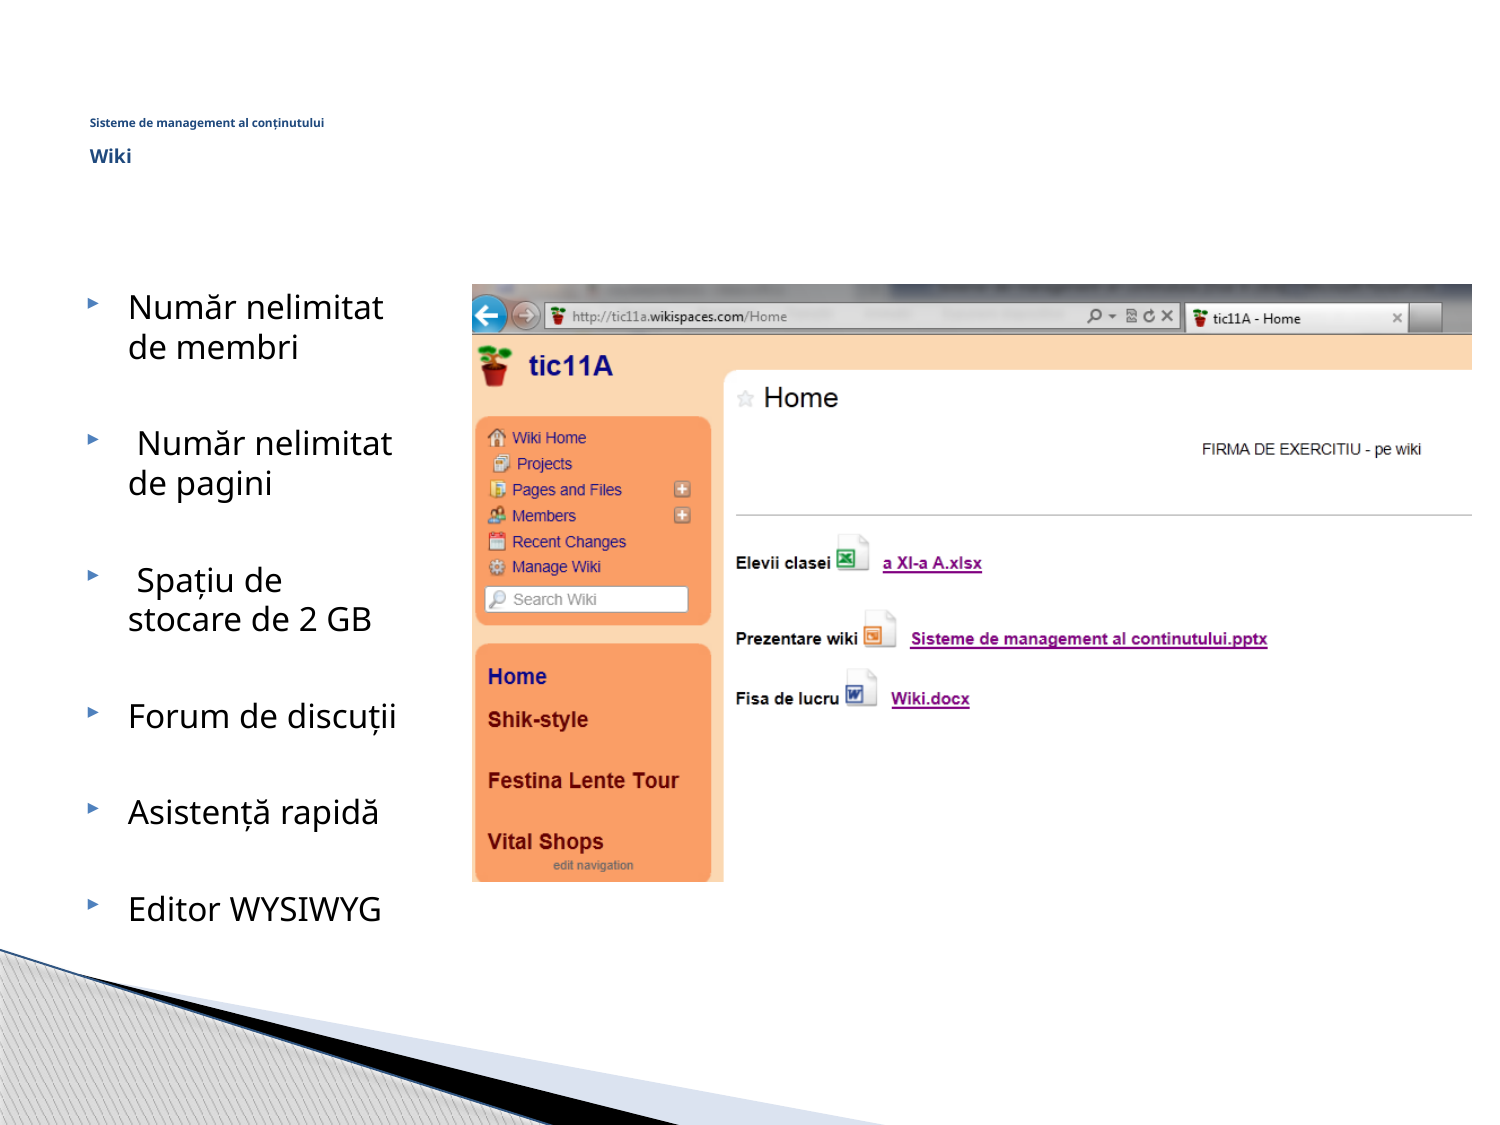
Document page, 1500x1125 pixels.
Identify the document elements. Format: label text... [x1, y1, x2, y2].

picture [471, 284, 1473, 882]
list Număr nelimitat de membri Număr nelimitat de pagini Spațiu de stocare de 2 GB Forum de discuții Asistență rapidă Editor WYSIWYG [53, 278, 420, 1056]
title Sisteme de management al conţinutului Wiki [75, 45, 1425, 233]
